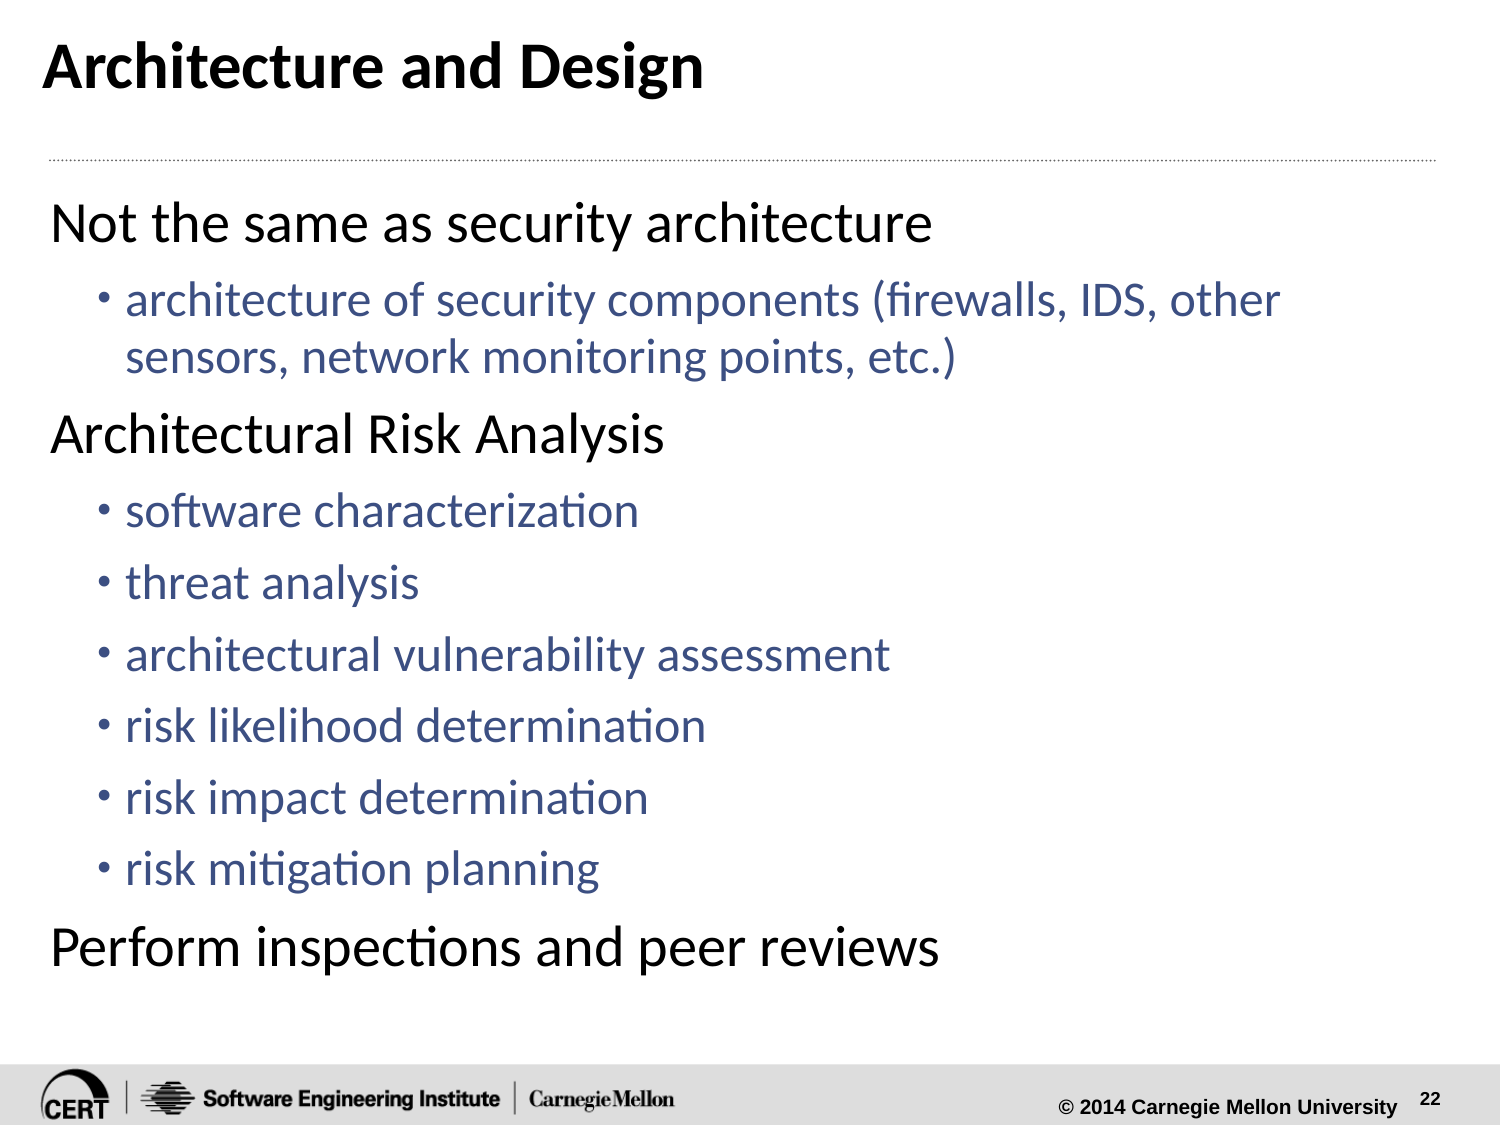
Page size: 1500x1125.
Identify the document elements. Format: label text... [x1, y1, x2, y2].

picture [24, 1065, 688, 1125]
title Architecture and Design [42, 37, 1434, 155]
list Not the same as security architecture architecture of security components (firewalls, IDS, other sensors, network monitoring points, etc.) Architectural Risk Analysis software characterization threat analysis architectural vulnerability assessment risk likelihood determination risk impact determination risk mitigation planning Perform inspections and peer reviews [49, 187, 1438, 1001]
